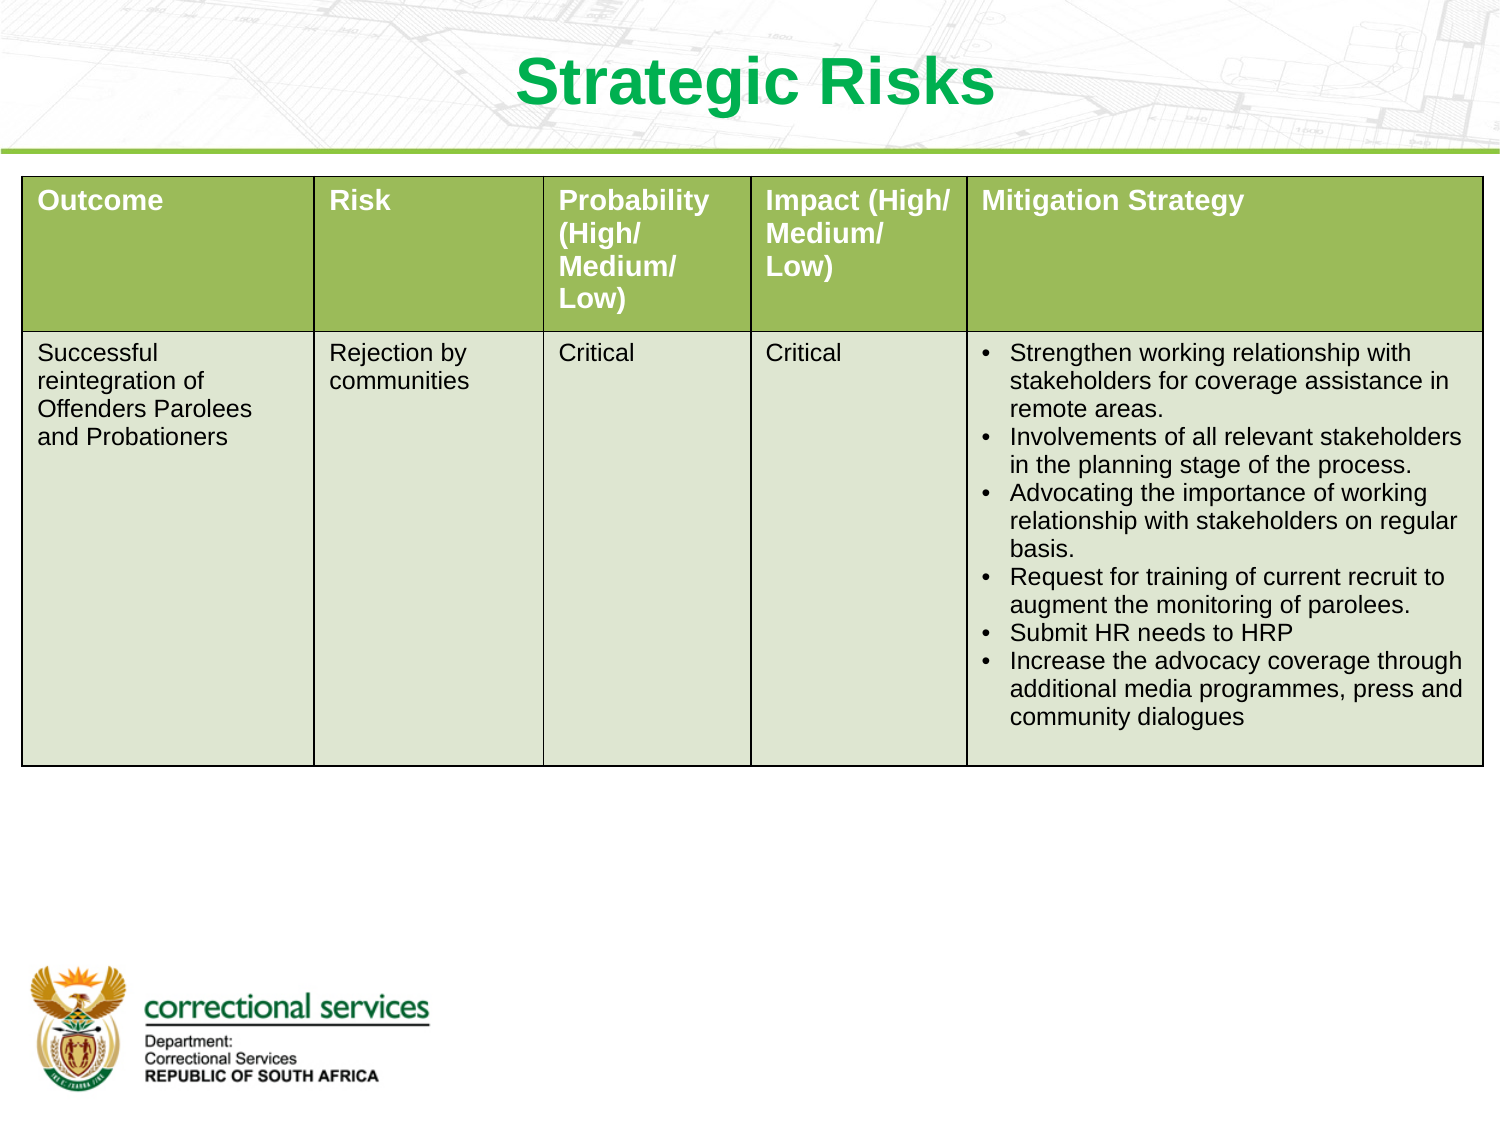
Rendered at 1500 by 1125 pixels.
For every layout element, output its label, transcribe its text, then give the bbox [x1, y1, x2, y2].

table_header Outcome [23, 177, 313, 331]
table_header Probability (High/ Medium/ Low) [544, 177, 750, 331]
picture [0, 0, 1500, 154]
table_header Mitigation Strategy [968, 177, 1482, 331]
table_cell Strengthen working relationship with stakeholders for coverage assistance in remote areas. Involvements of all relevant stakeholders in the planning stage of the process. Advocating the importance of working relationship with stakeholders on regular basis. Request for training of current recruit to augment the monitoring of parolees. Submit HR needs to HRP Increase the advocacy coverage through additional media programmes, press and community dialogues [968, 332, 1482, 765]
table_cell Successful reintegration of Offenders Parolees and Probationers [23, 332, 313, 765]
table_cell Critical [544, 332, 750, 765]
table_header Impact (High/ Medium/ Low) [752, 177, 966, 331]
table_header Risk [315, 177, 543, 331]
text_box Strategic Risks [47, 30, 1465, 126]
picture [0, 936, 481, 1125]
table_cell Rejection by communities [315, 332, 543, 765]
table_cell Critical [752, 332, 966, 765]
